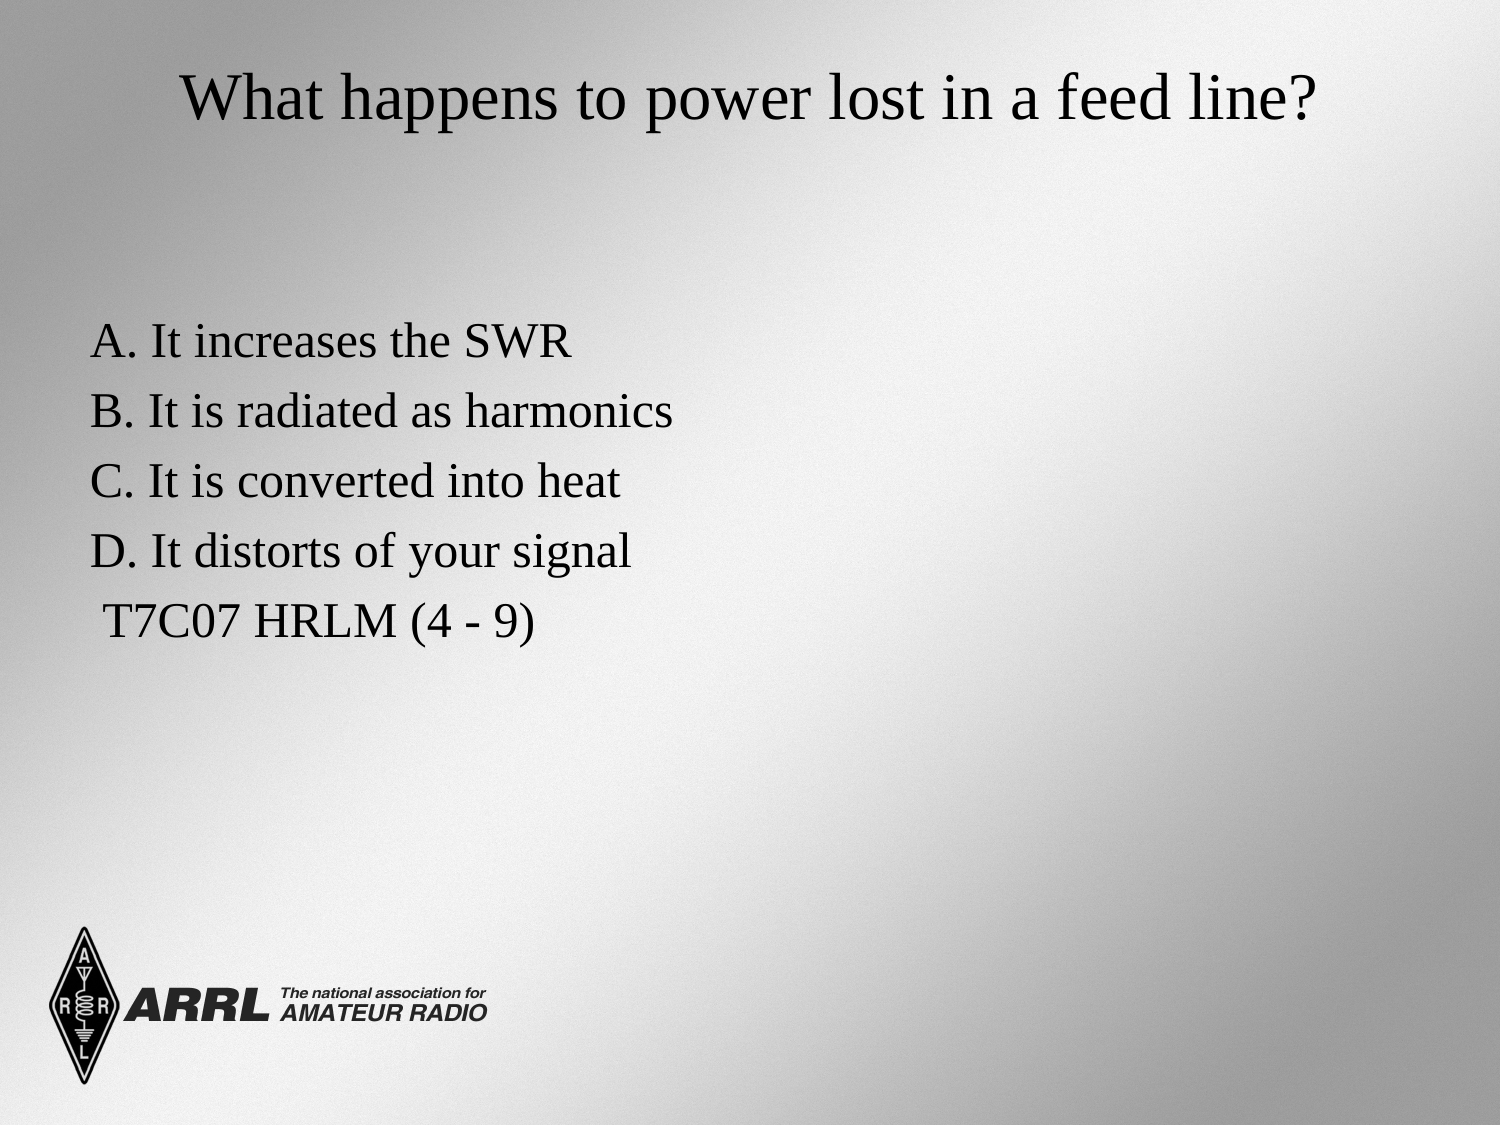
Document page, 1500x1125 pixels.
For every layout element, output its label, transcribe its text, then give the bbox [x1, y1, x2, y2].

title What happens to power lost in a feed line? [75, 45, 1425, 233]
list A. It increases the SWR B. It is radiated as harmonics C. It is converted into heat D. It distorts of your signal T7C07 HRLM (4 - 9) [75, 299, 1425, 1005]
picture [0, 0, 1500, 1125]
